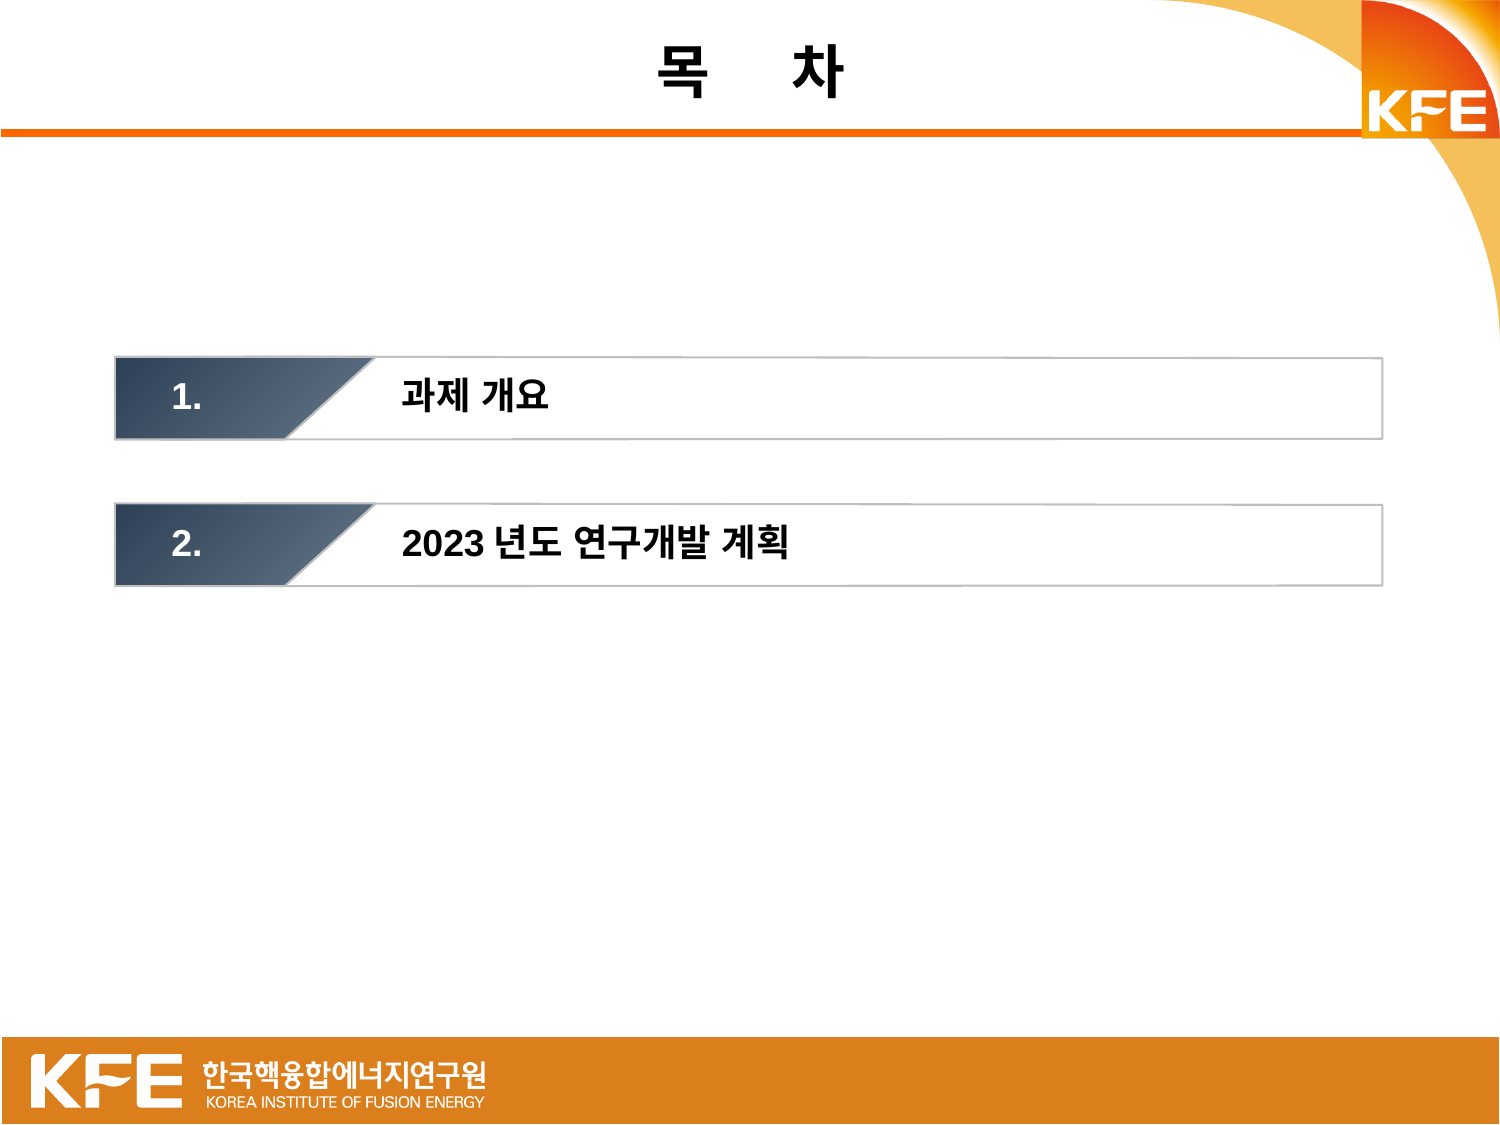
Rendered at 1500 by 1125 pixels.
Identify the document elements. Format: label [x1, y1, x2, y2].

text_box [114, 503, 1383, 587]
text_box [114, 356, 1383, 440]
picture [1359, 0, 1500, 140]
